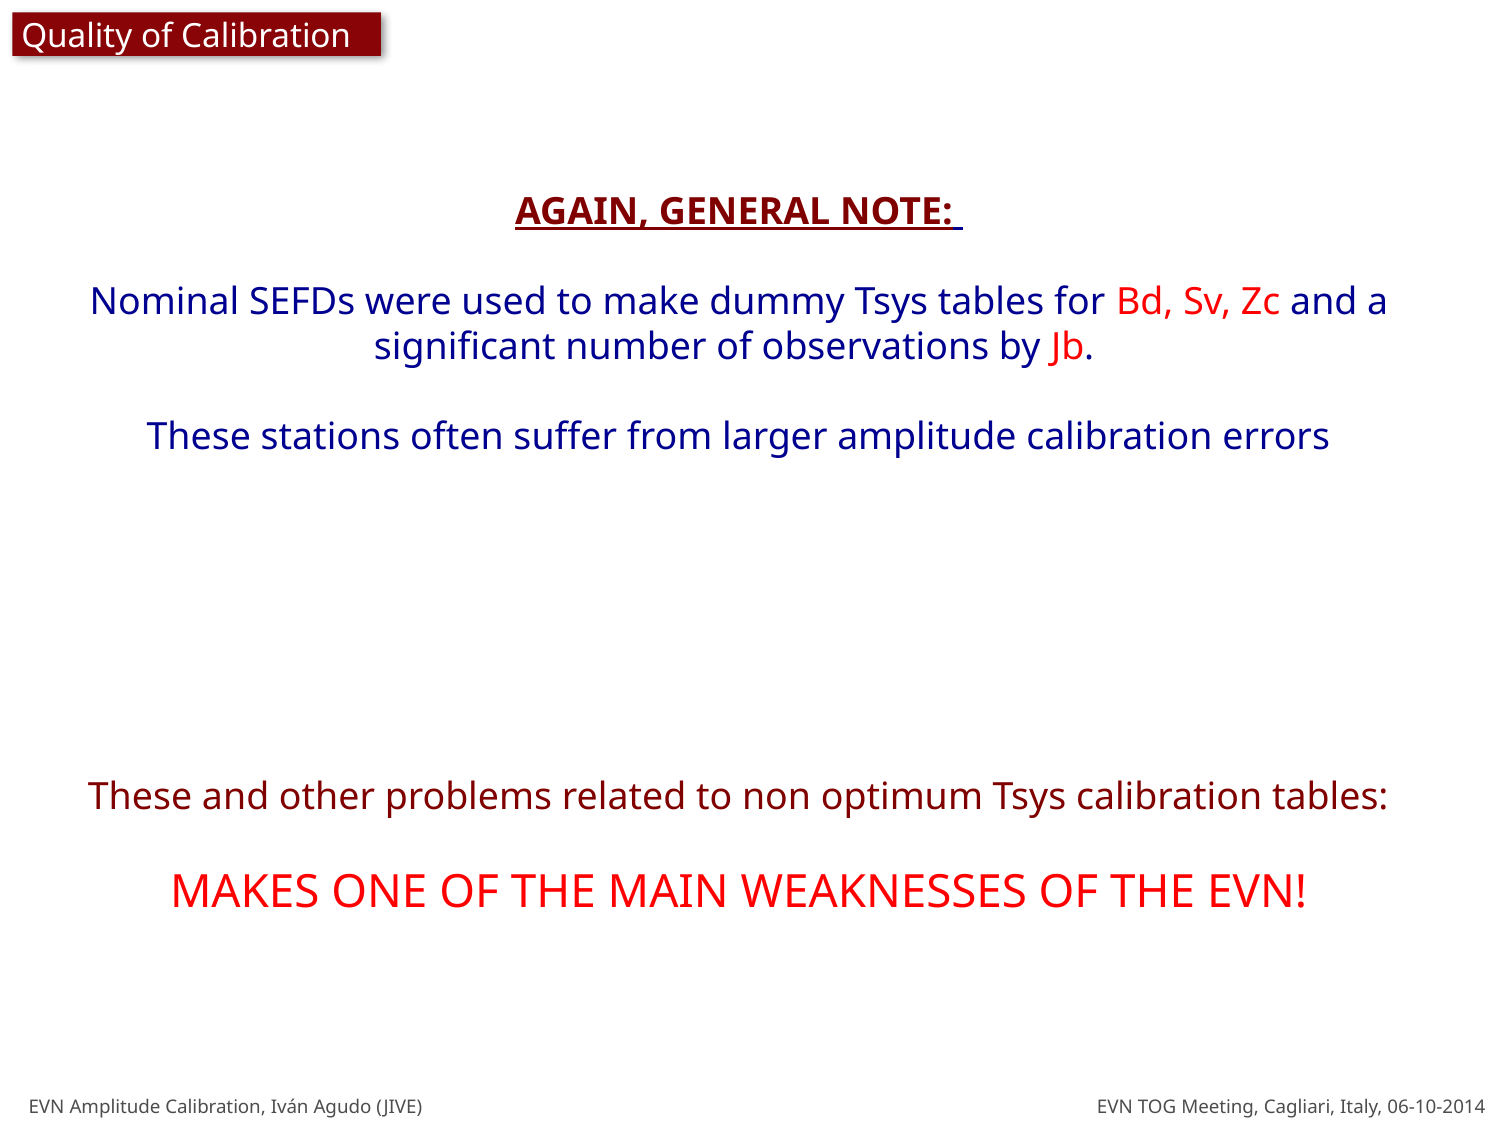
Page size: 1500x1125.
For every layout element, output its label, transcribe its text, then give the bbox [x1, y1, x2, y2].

text_box Quality of Calibration [12, 12, 381, 56]
text_box AGAIN, GENERAL NOTE: Nominal SEFDs were used to make dummy Tsys tables for Bd, Sv, Zc and a significant number of observations by Jb. These stations often suffer from larger amplitude calibration errors These and other problems related to non optimum Tsys calibration tables: MAKES ONE OF THE MAIN WEAKNESSES OF THE EVN! [63, 134, 1415, 924]
text_box EVN Amplitude Calibration, Iván Agudo (JIVE) EVN TOG Meeting, Cagliari, Italy, 06-10-2014 [0, 1087, 1500, 1125]
